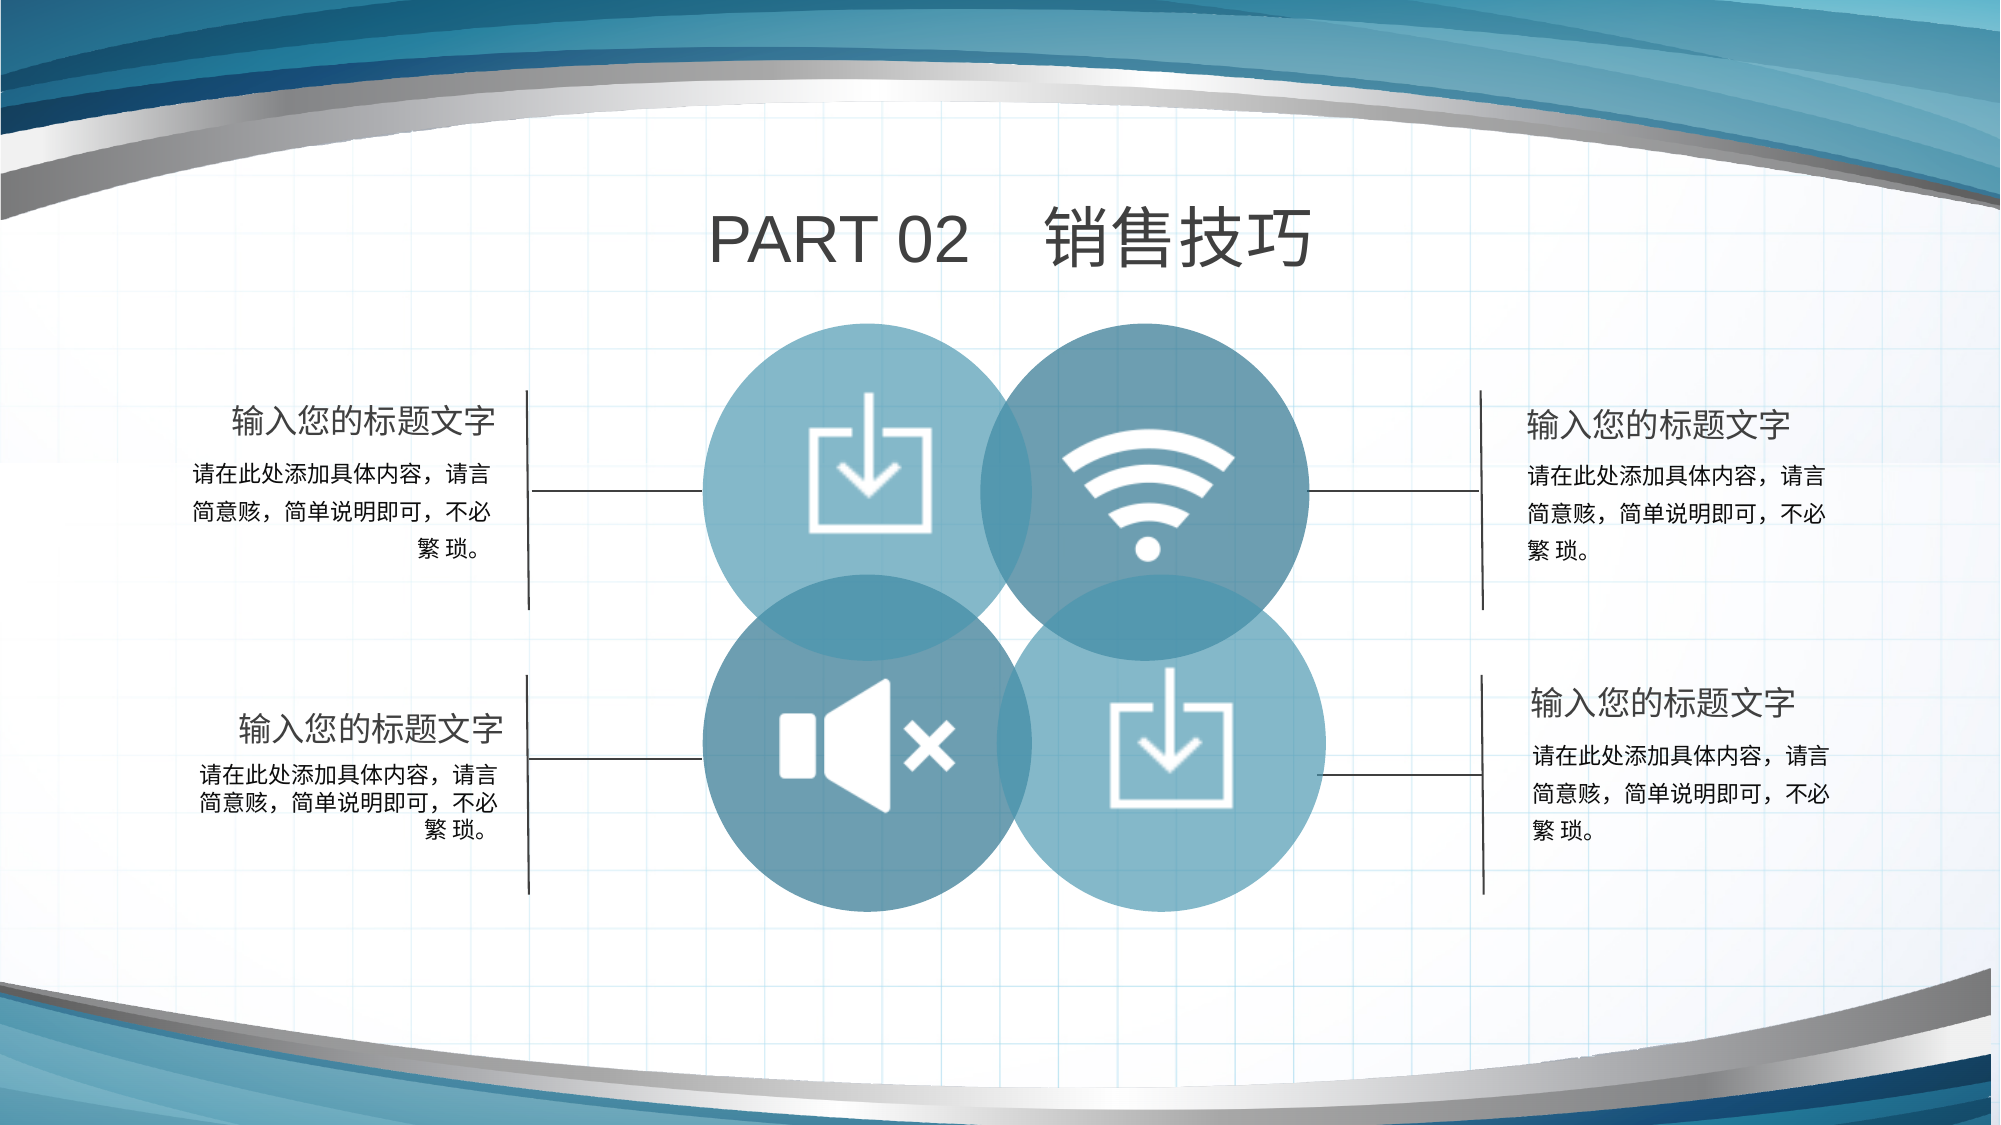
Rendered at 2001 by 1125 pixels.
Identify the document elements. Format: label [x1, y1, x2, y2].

text_box [996, 574, 1326, 912]
text_box [702, 323, 1032, 661]
text_box [100, 393, 512, 600]
text_box [0, 220, 2000, 1125]
text_box [1511, 397, 1923, 601]
text_box [702, 661, 996, 912]
text_box [108, 701, 520, 852]
text_box [1032, 323, 1310, 574]
picture [0, 968, 1991, 1125]
text_box [1516, 674, 1928, 881]
picture [0, 0, 2000, 220]
